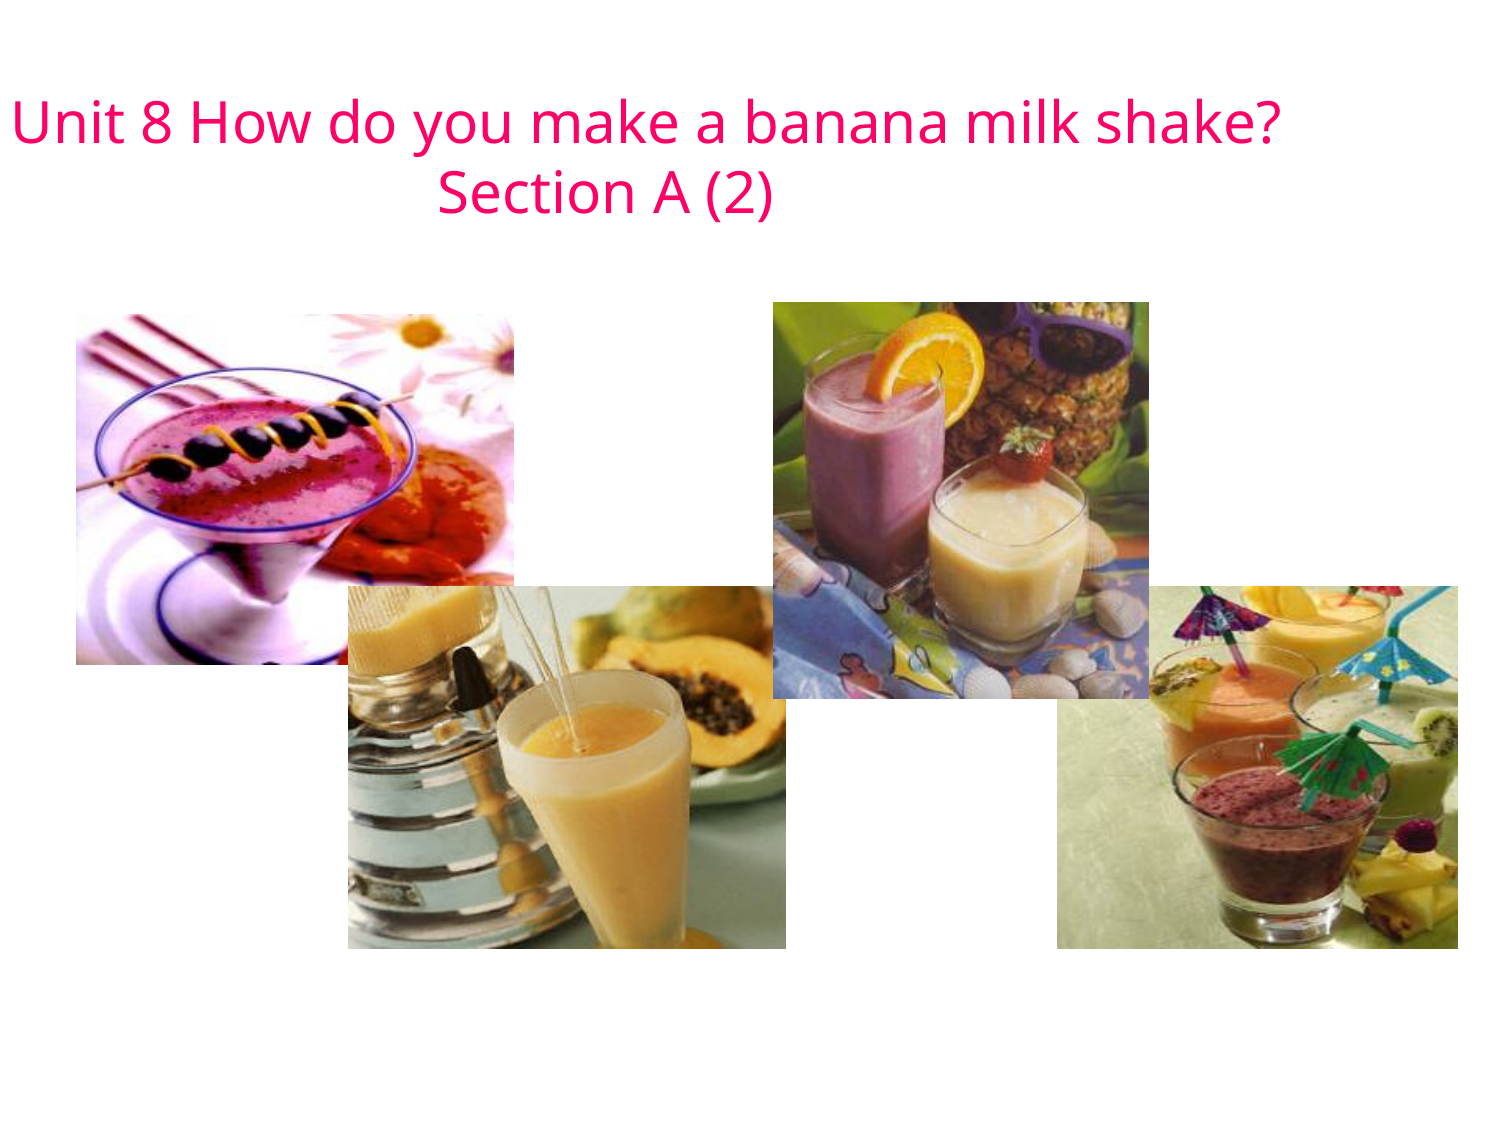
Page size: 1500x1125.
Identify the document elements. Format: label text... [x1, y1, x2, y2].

text_box Unit 8 How do you make a banana milk shake? Section A (2) [0, 78, 1483, 233]
picture [76, 302, 1458, 949]
